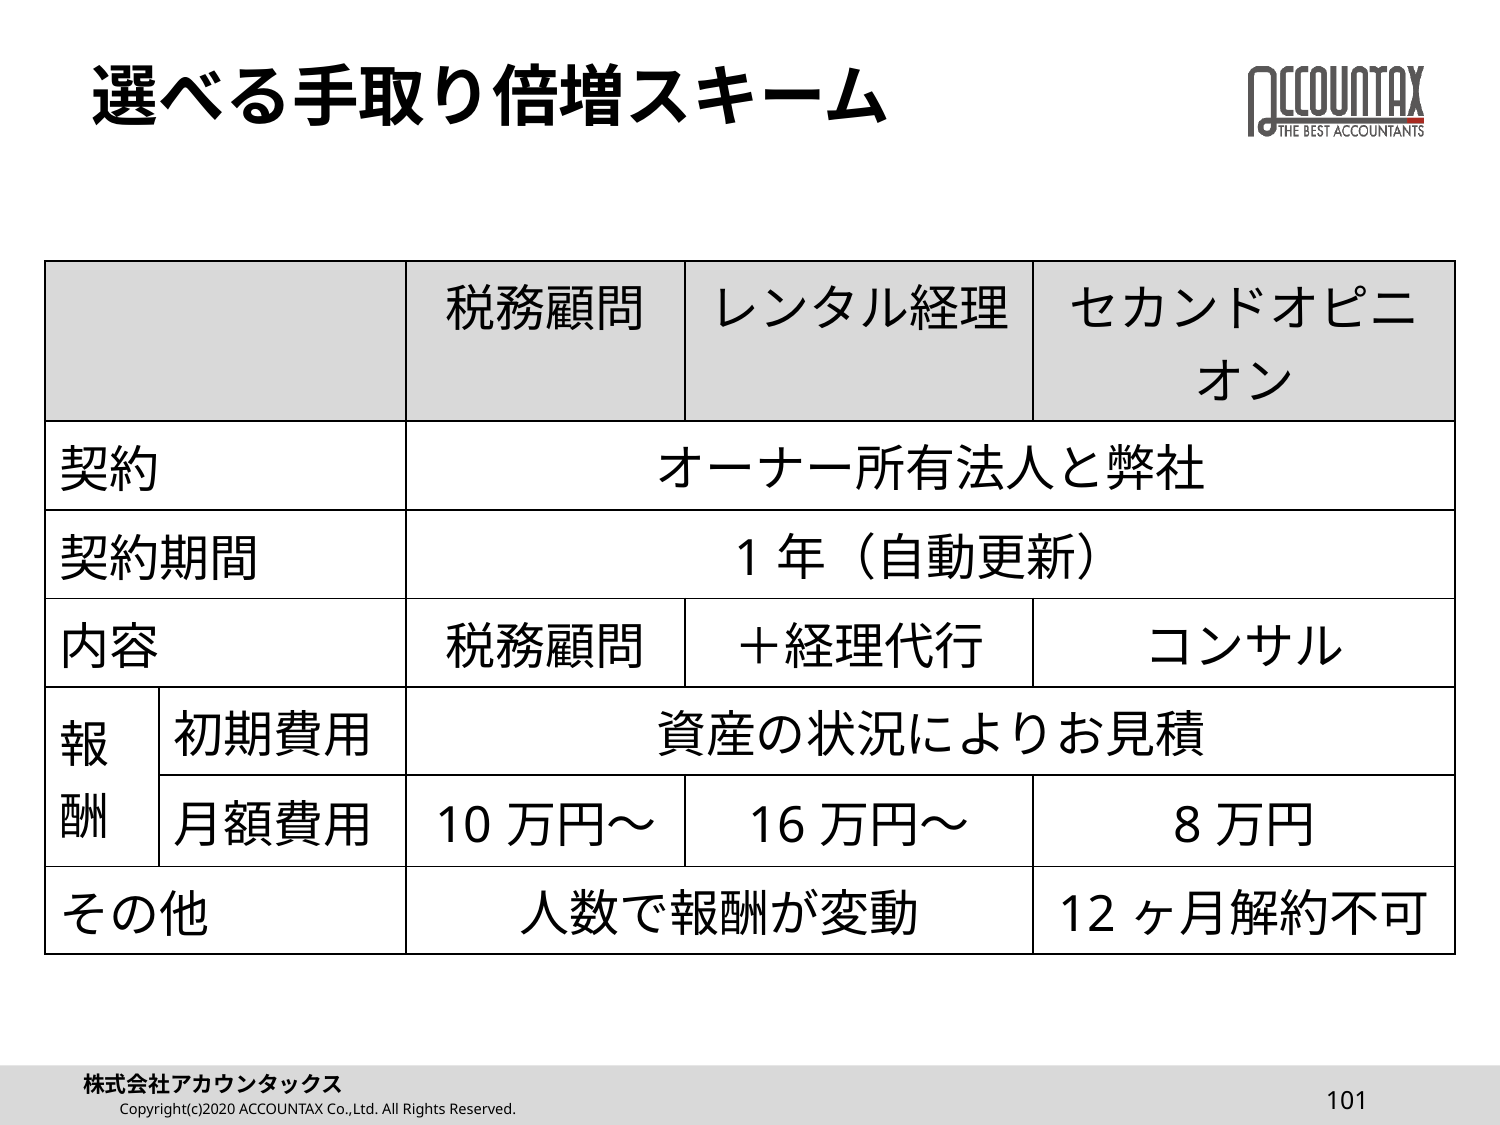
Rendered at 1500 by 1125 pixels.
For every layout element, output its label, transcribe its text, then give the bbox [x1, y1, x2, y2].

table_cell 1年（自動更新） [407, 511, 1454, 598]
picture [1353, 66, 1424, 137]
table_cell 契約 [46, 422, 405, 509]
table_header セカンドオピニオン [1034, 262, 1454, 420]
table_header [46, 262, 405, 420]
table_cell 契約期間 [46, 511, 405, 598]
table_cell 税務顧問 [407, 599, 684, 686]
table_cell 月額費用 [160, 776, 405, 866]
table_cell 8万円 [1034, 776, 1454, 866]
table_header レンタル経理 [686, 262, 1032, 420]
table_cell 12ヶ月解約不可 [1034, 867, 1454, 953]
table_cell 10万円～ [407, 776, 684, 866]
table_header 税務顧問 [407, 262, 684, 420]
table_cell コンサル [1034, 599, 1454, 686]
table_cell 内容 [46, 599, 405, 686]
table_cell 人数で報酬が変動 [407, 867, 1032, 953]
title 選べる手取り倍増スキーム [76, 31, 1353, 157]
table_cell 初期費用 [160, 688, 405, 774]
slide_number 101 [1269, 1077, 1425, 1125]
table_cell その他 [46, 867, 405, 953]
table_cell 資産の状況によりお見積 [407, 688, 1454, 774]
table_cell 報酬 [46, 688, 158, 866]
table_cell ＋経理代行 [686, 599, 1032, 686]
table_cell 16万円～ [686, 776, 1032, 866]
table_cell オーナー所有法人と弊社 [407, 422, 1454, 509]
